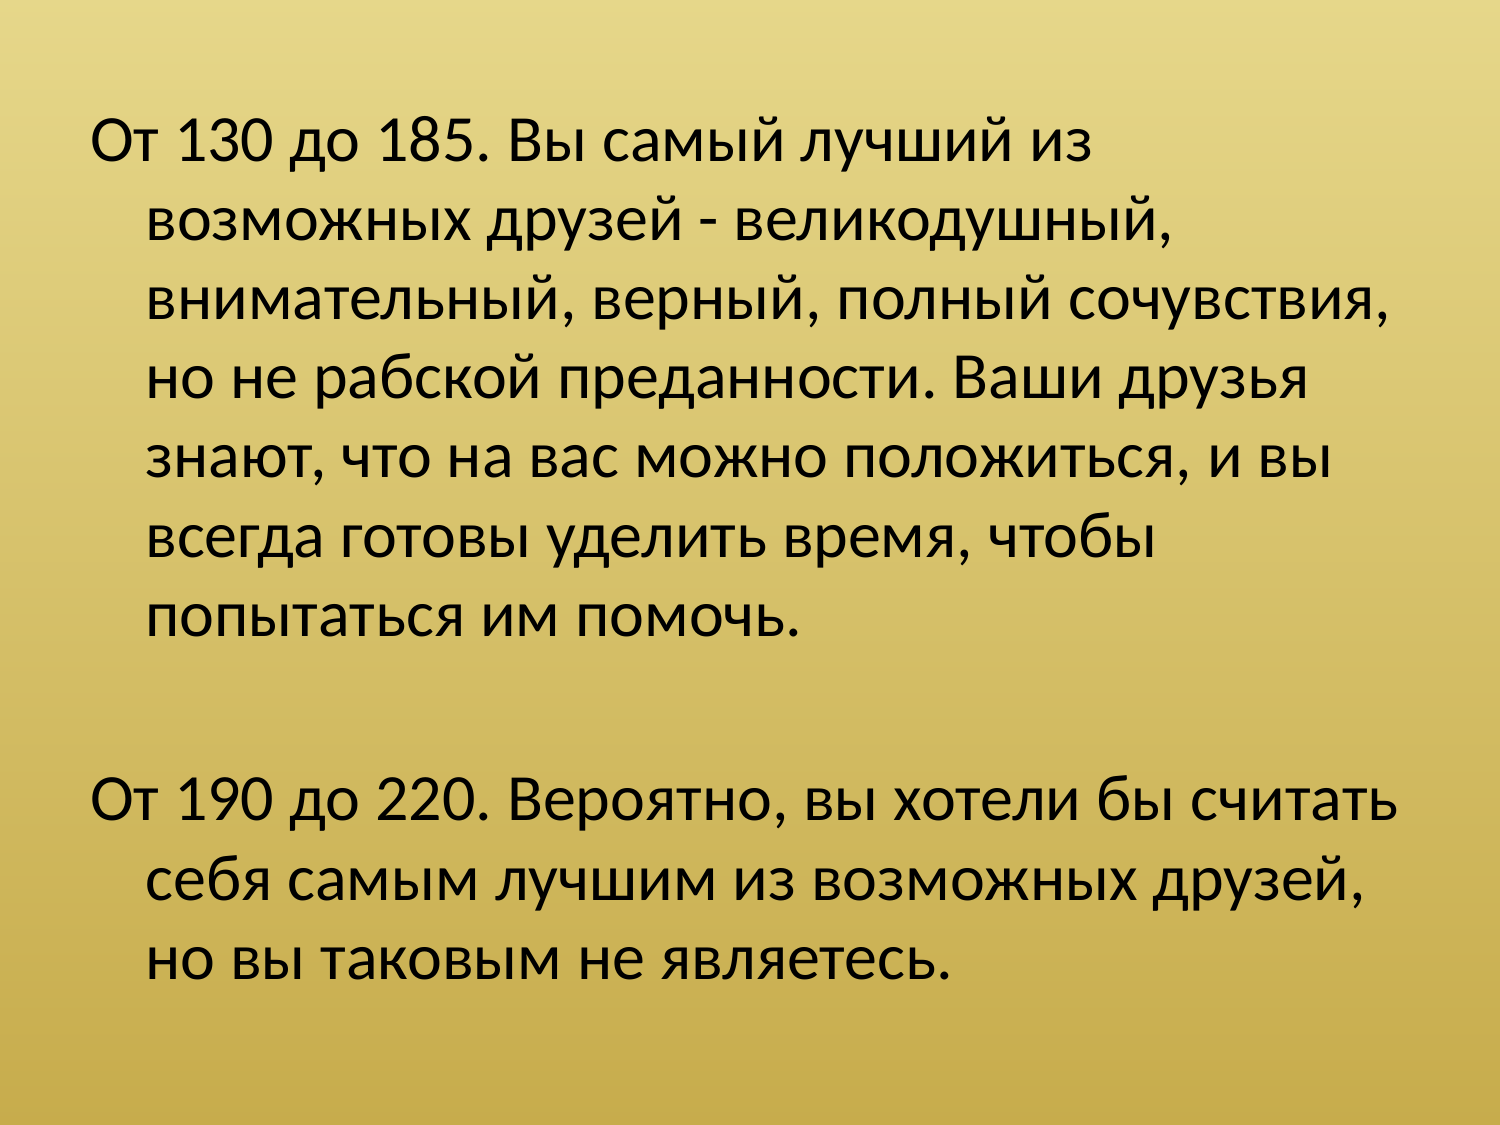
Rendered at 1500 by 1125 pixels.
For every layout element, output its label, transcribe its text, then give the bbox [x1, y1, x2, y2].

list От 130 до 185. Вы самый лучший из возможных друзей - великодушный, внимательный, верный, полный сочувствия, но не рабской преданности. Ваши друзья знают, что на вас можно положиться, и вы всегда готовы уделить время, чтобы попытаться им помочь. От 190 до 220. Вероятно, вы хотели бы считать себя самым лучшим из возможных друзей, но вы таковым не являетесь. [75, 87, 1425, 1005]
